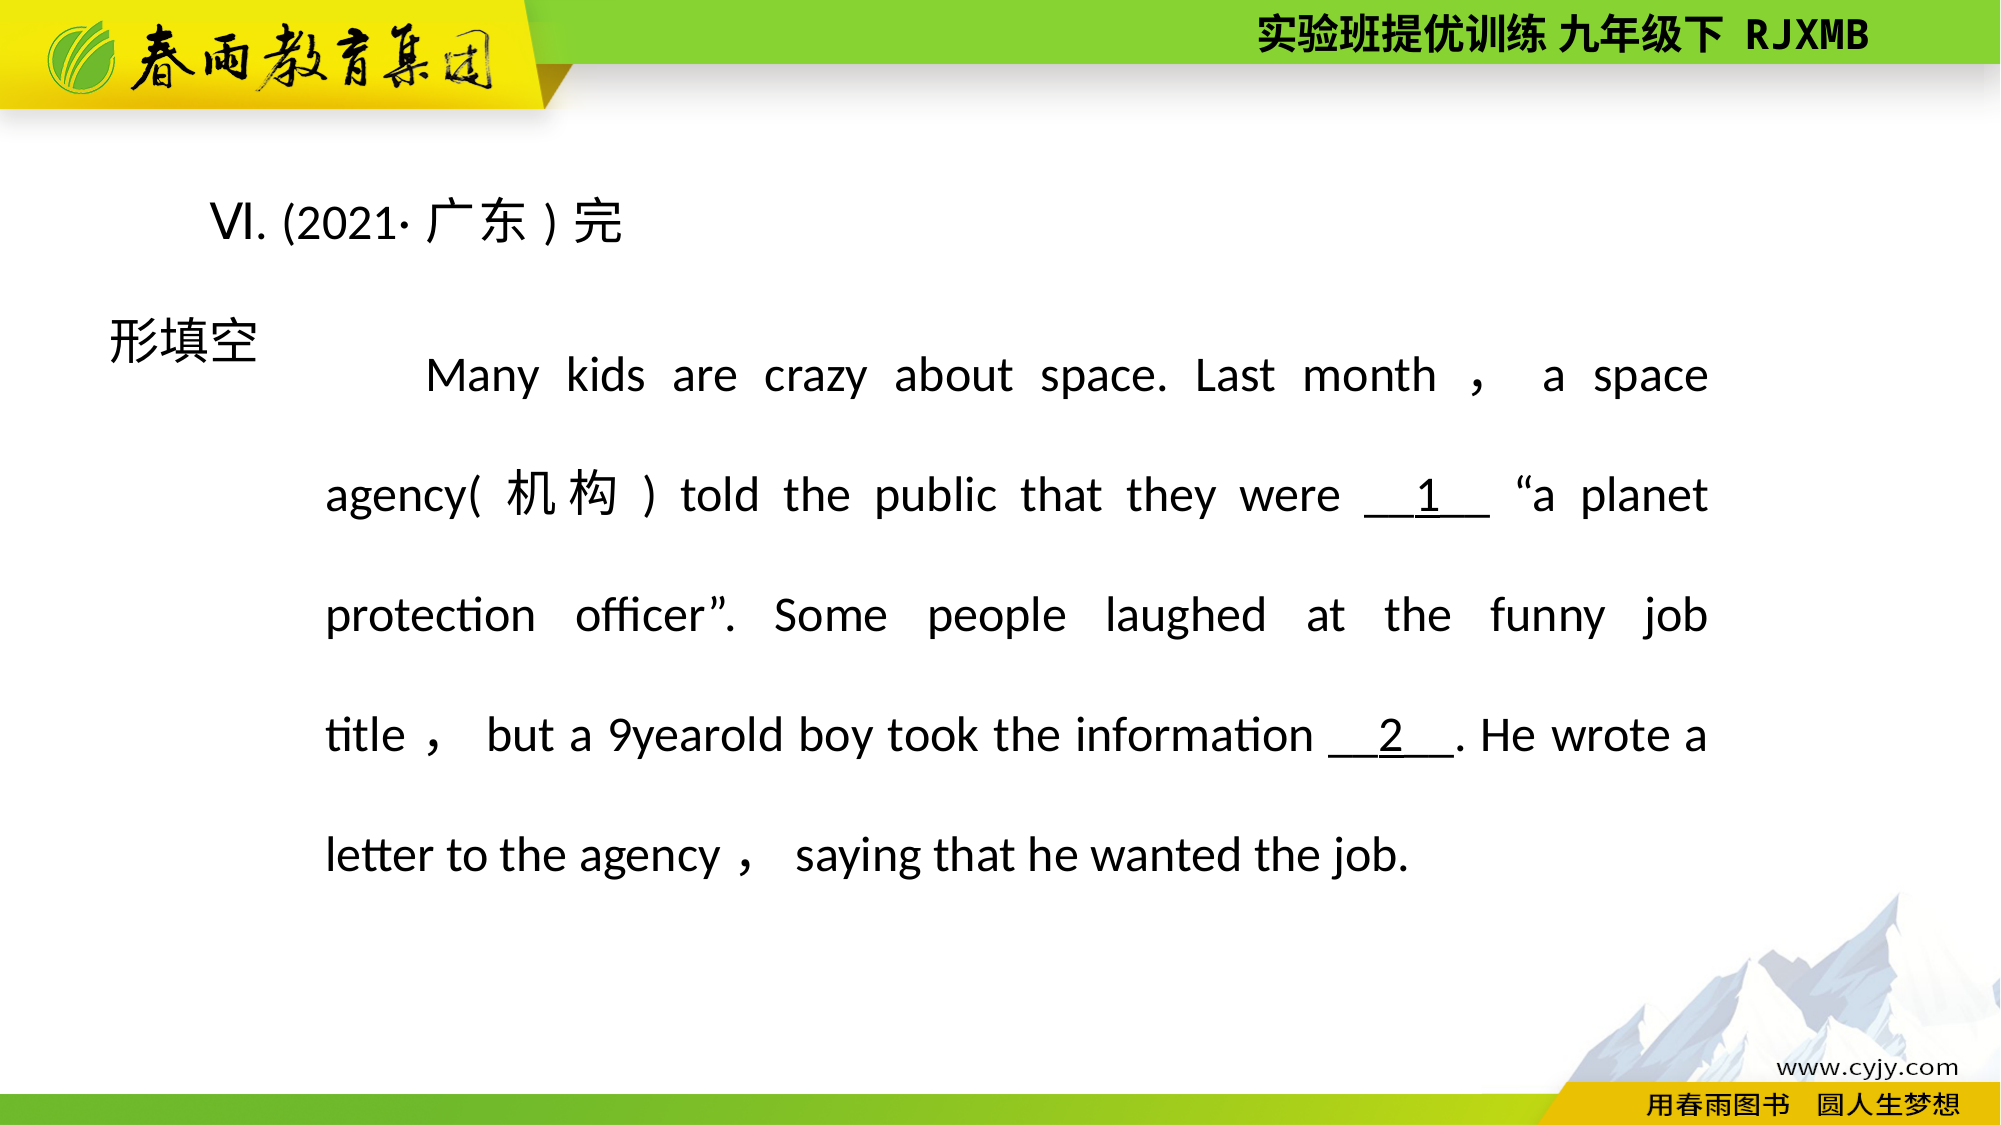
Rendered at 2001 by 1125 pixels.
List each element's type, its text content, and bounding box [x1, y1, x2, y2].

picture [0, 0, 2001, 1125]
text_box Ⅵ. (2021·广东)完形填空 [94, 121, 639, 257]
text_box Many kids are crazy about space. Last month，a space agency(机构) told the public that they were __1__ “a planet protection officer”. Some people laughed at the funny job title，but a 9­year­old boy took the information __2__. He wrote a letter to the agency，saying that he wanted the job. [310, 273, 1724, 889]
